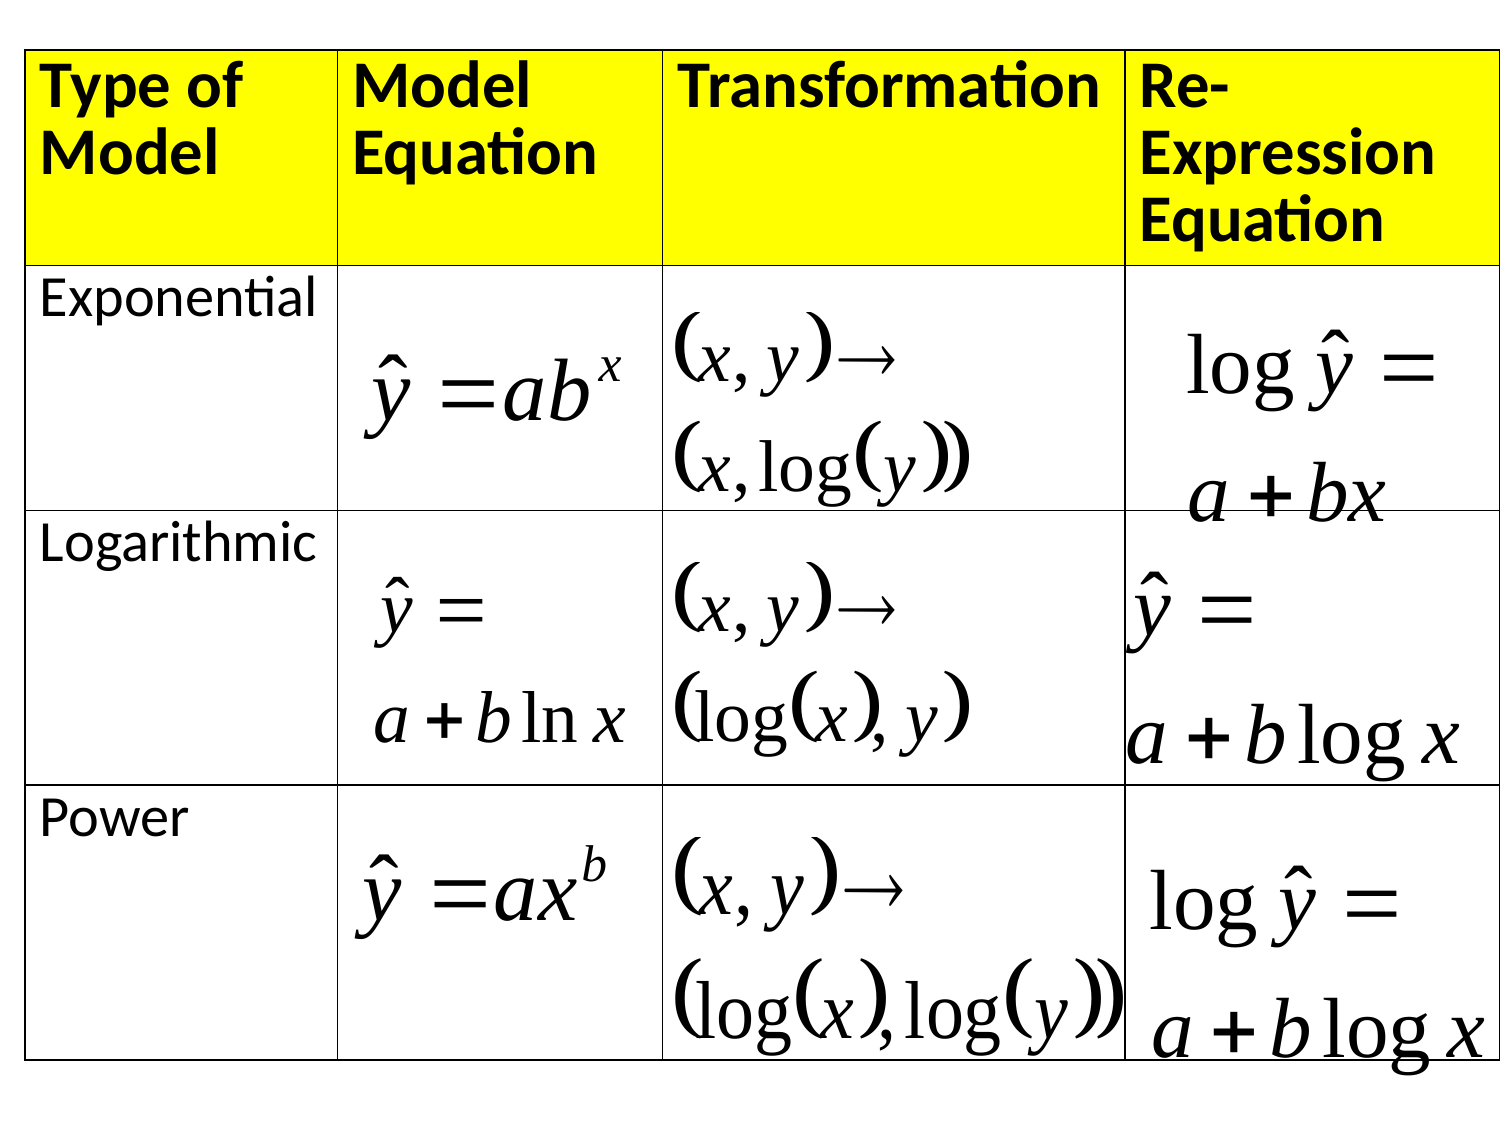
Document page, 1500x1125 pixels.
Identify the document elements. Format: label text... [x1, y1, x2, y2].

table_cell [663, 786, 1124, 836]
table_header Type of Model [26, 51, 337, 265]
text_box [1174, 312, 1438, 541]
table_cell Exponential [26, 266, 337, 510]
table_cell [338, 266, 662, 510]
table_header Model Equation [338, 51, 662, 265]
table_cell [1126, 511, 1499, 784]
table_cell [663, 266, 1124, 510]
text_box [1112, 555, 1475, 798]
table_header Transformation [663, 51, 1124, 265]
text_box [340, 824, 622, 959]
table_header Re-Expression Equation [1126, 51, 1499, 265]
table_cell [338, 786, 662, 1059]
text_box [362, 562, 638, 759]
table_cell [663, 511, 1124, 784]
table_cell Power [26, 786, 337, 1059]
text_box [349, 324, 638, 458]
table_cell Logarithmic [26, 511, 337, 784]
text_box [662, 312, 976, 521]
table_cell [1126, 266, 1499, 510]
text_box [662, 562, 976, 771]
table_cell [338, 511, 662, 784]
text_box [1138, 849, 1500, 1093]
table_cell [1126, 786, 1499, 1059]
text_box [662, 837, 1126, 1071]
